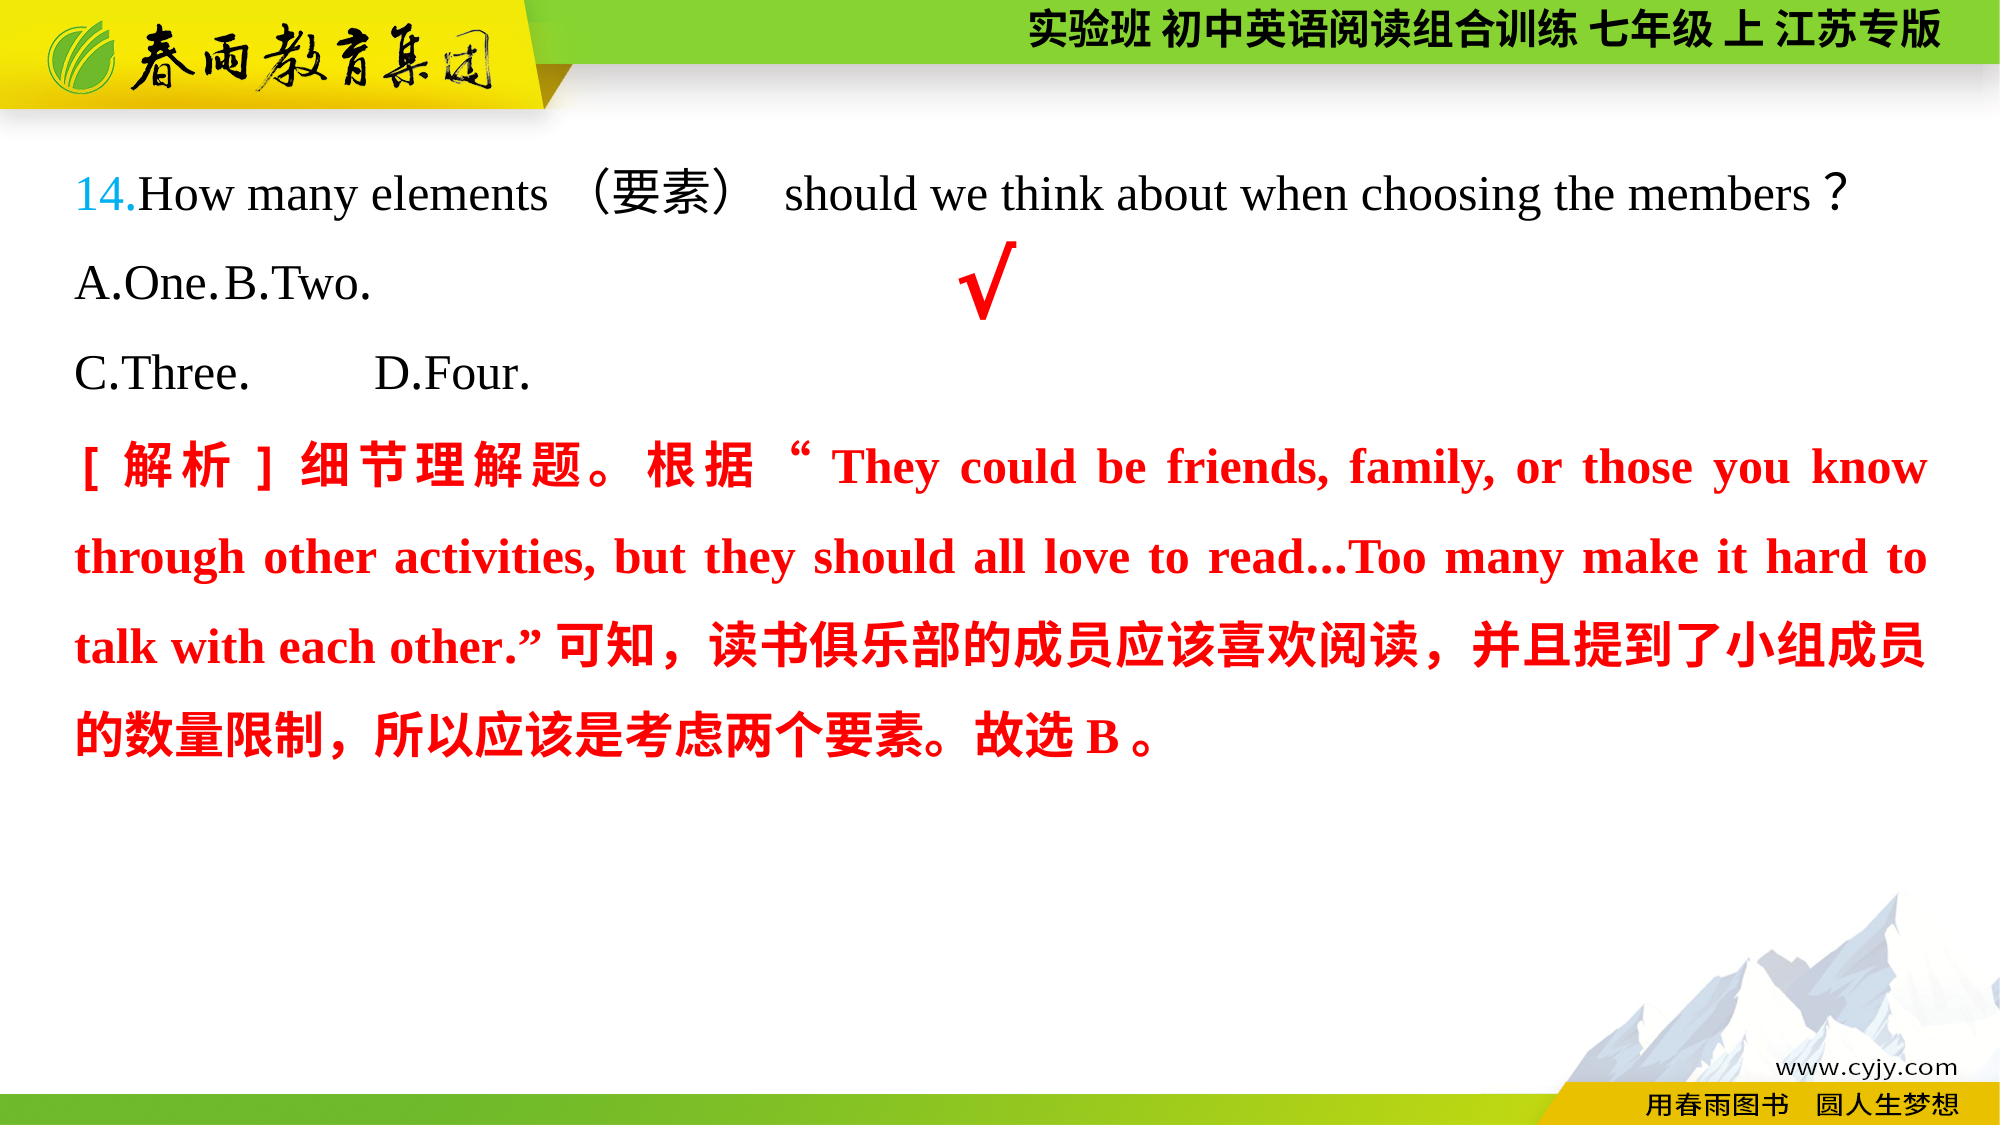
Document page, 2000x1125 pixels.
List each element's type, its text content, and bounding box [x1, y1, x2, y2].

picture [0, 0, 2000, 1125]
list 14.How many elements（要素） should we think about when choosing the members？ A.One. B.Two. C.Three. D.Four. [59, 122, 1944, 396]
text_box [解析]细节理解题。根据“They could be friends, family, or those you know through other activities, but they should all love to read...Too many make it hard to talk with each other.”可知，读书俱乐部的成员应该喜欢阅读，并且提到了小组成员的数量限制，所以应该是考虑两个要素。故选B。 [59, 396, 1944, 772]
